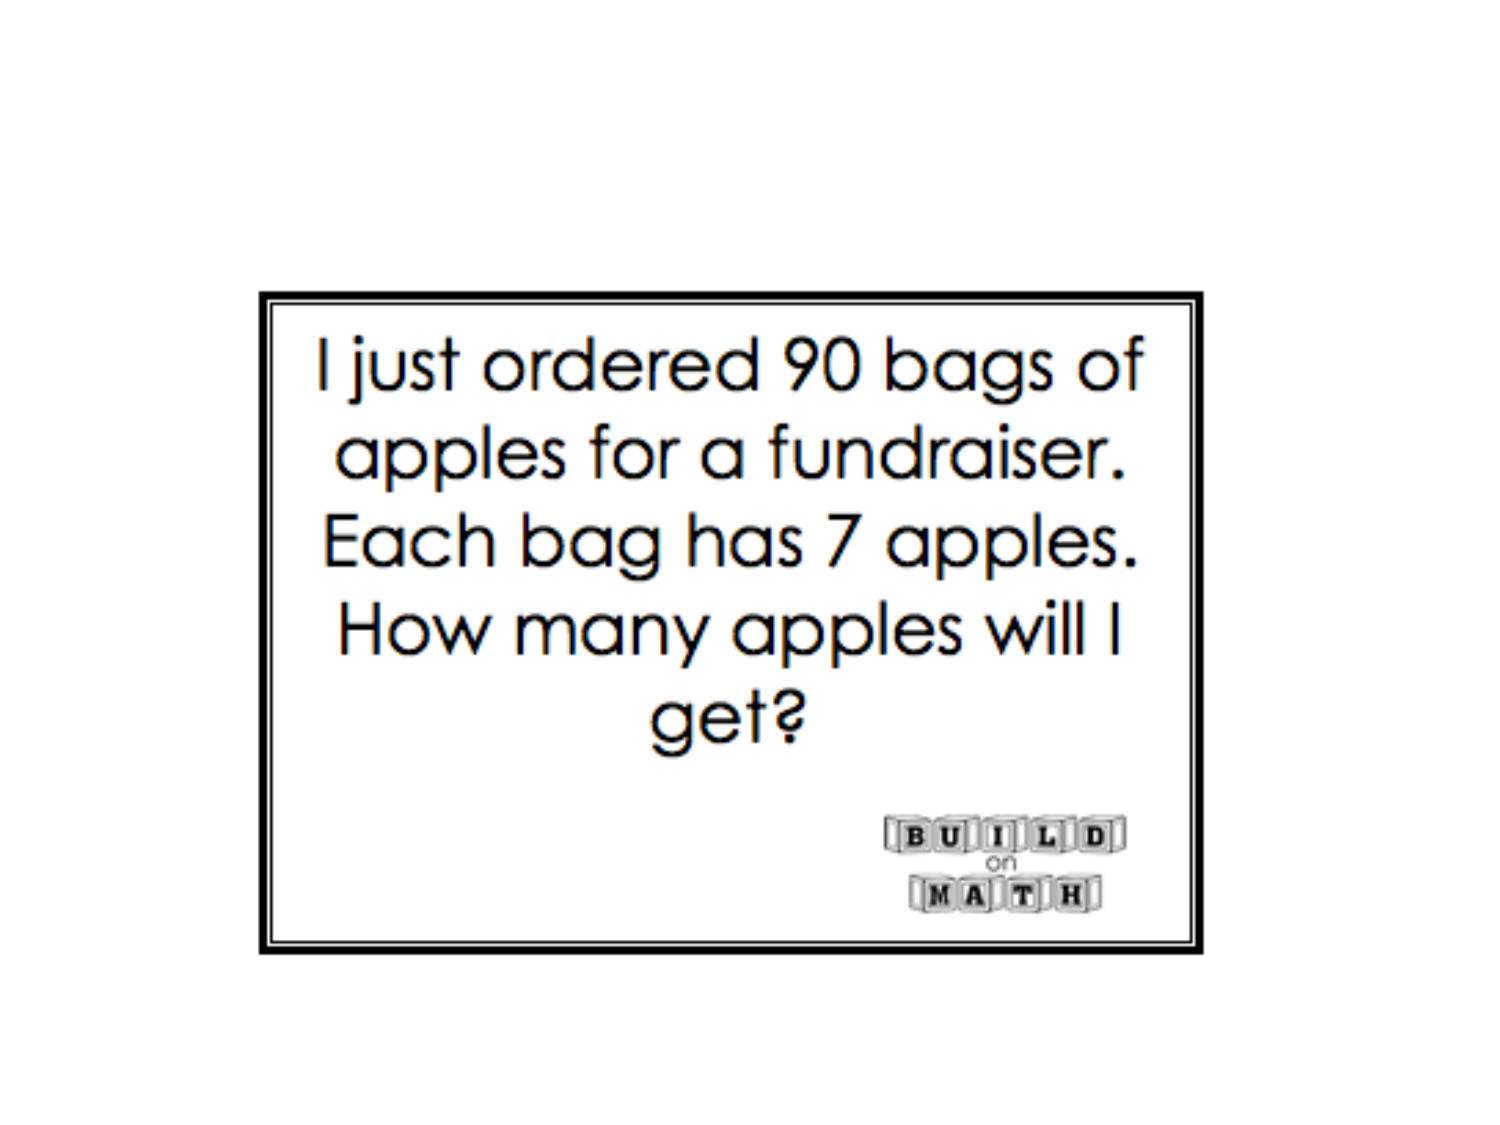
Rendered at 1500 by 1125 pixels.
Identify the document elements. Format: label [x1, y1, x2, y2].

list [74, 262, 1426, 1006]
